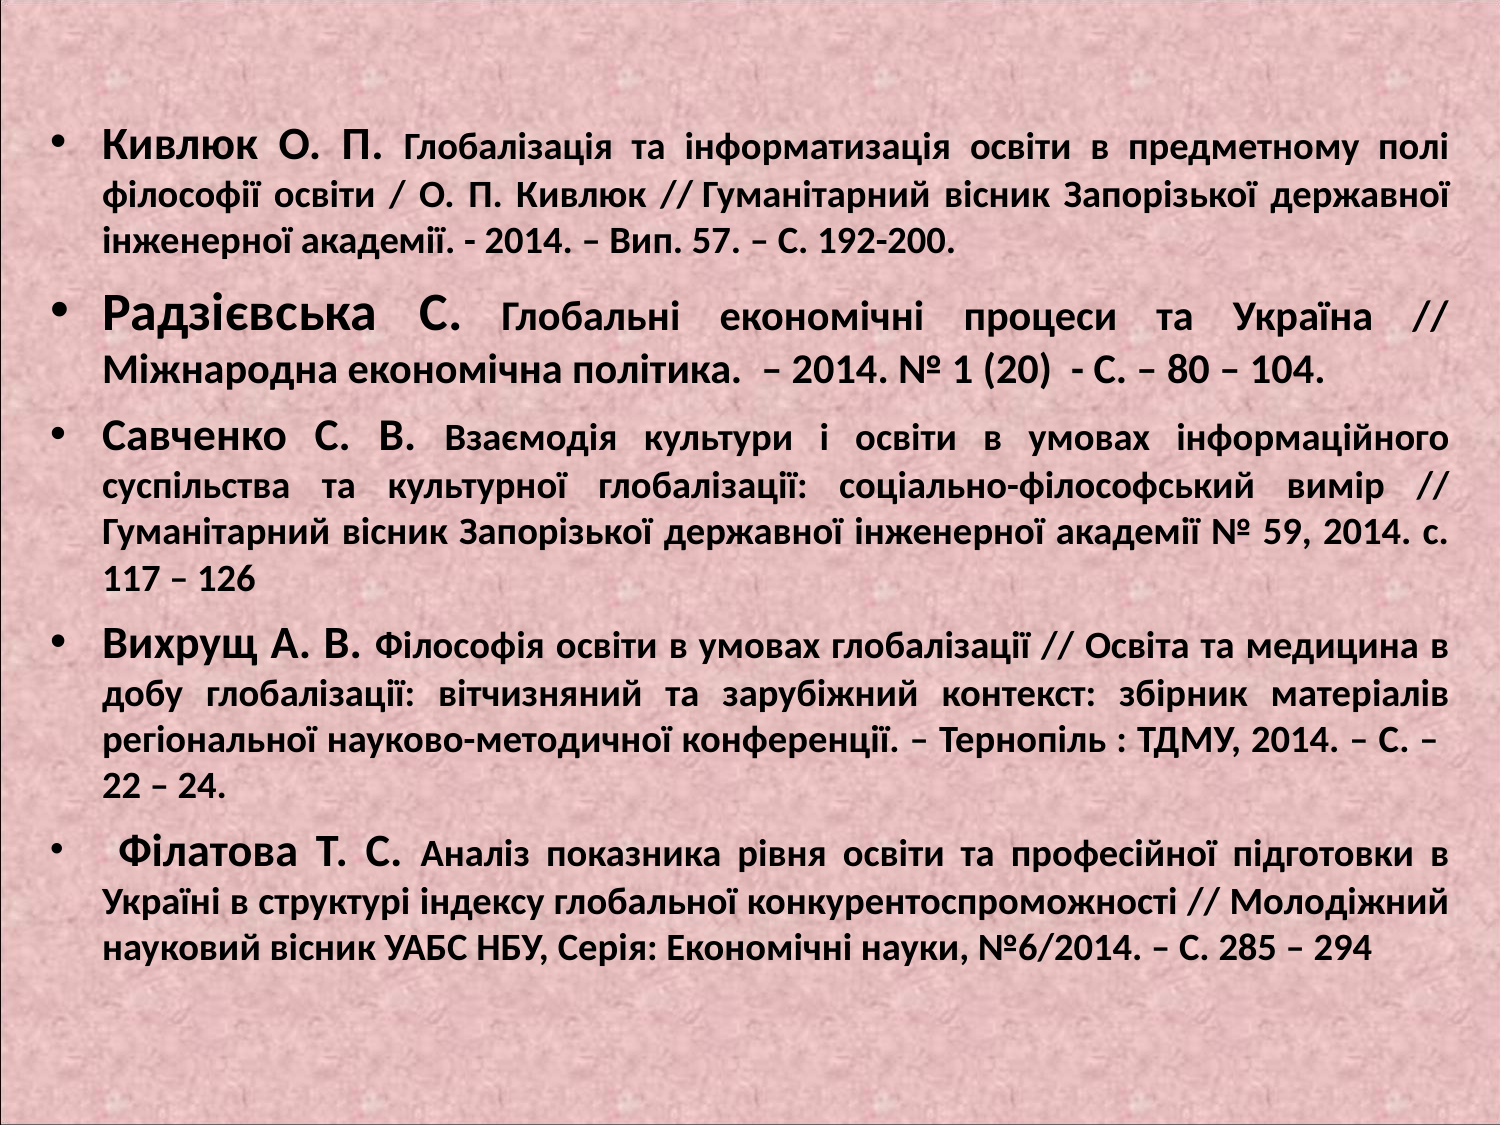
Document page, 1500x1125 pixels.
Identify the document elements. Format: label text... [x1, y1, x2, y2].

picture [0, 0, 1500, 1125]
list Кивлюк О. П. Глобалізація та інформатизація освіти в предметному полі філософії освіти / О. П. Кивлюк // Гуманітарний вісник Запорізької державної інженерної академії. - 2014. – Вип. 57. – С. 192-200. Радзієвська С. Глобальні економічні процеси та Україна // Міжнародна економічна політика. – 2014. № 1 (20) - С. – 80 – 104. Савченко С. В. Взаємодія культури і освіти в умовах інформаційного суспільства та культурної глобалізації: соціально-філософський вимір // Гуманітарний вісник Запорізької державної інженерної академії № 59, 2014. с. 117 – 126 Вихрущ А. В. Філософія освіти в умовах глобалізації // Освіта та медицина в добу глобалізації: вітчизняний та зарубіжний контекст: збірник матеріалів регіональної науково-методичної конференції. – Тернопіль : ТДМУ, 2014. – С. – 22 – 24. Філатова Т. С. Аналіз показника рівня освіти та професійної підготовки в Україні в структурі індексу глобальної конкурентоспроможності // Молодіжний науковий вісник УАБС НБУ, Серія: Економічні науки, №6/2014. – С. 285 – 294 [34, 105, 1466, 1006]
